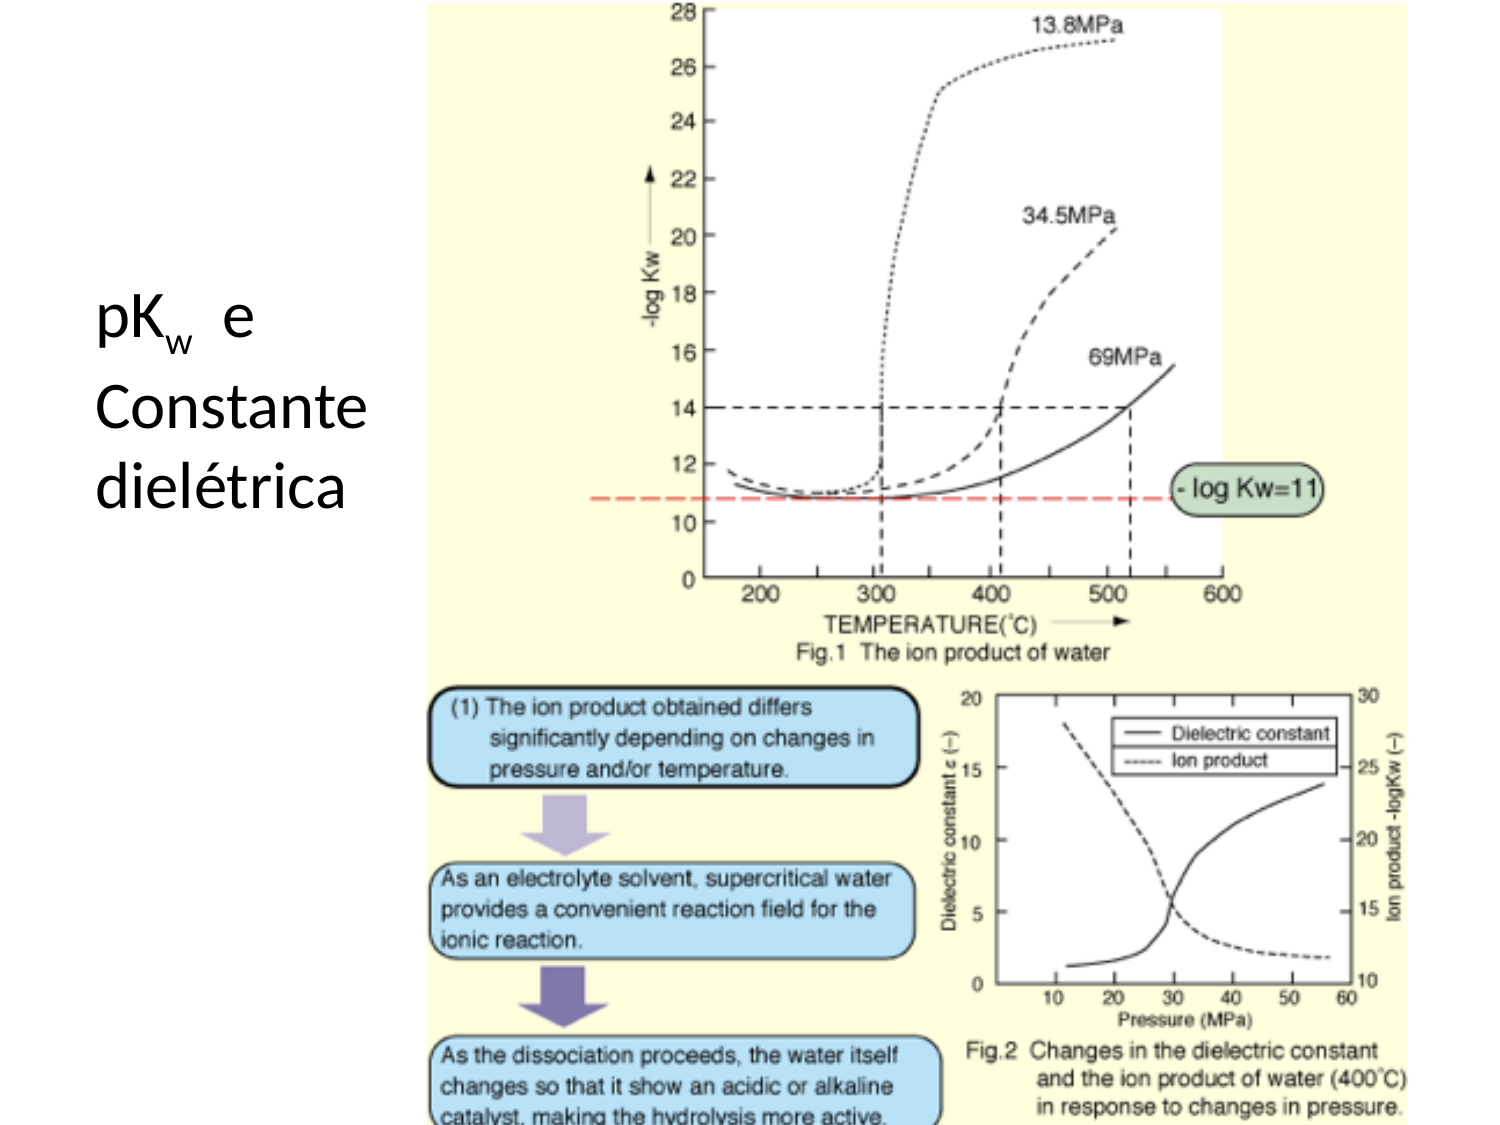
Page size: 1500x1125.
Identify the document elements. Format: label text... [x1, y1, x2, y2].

picture [418, 0, 1422, 1125]
text_box pKw e Constante dielétrica [80, 263, 413, 530]
